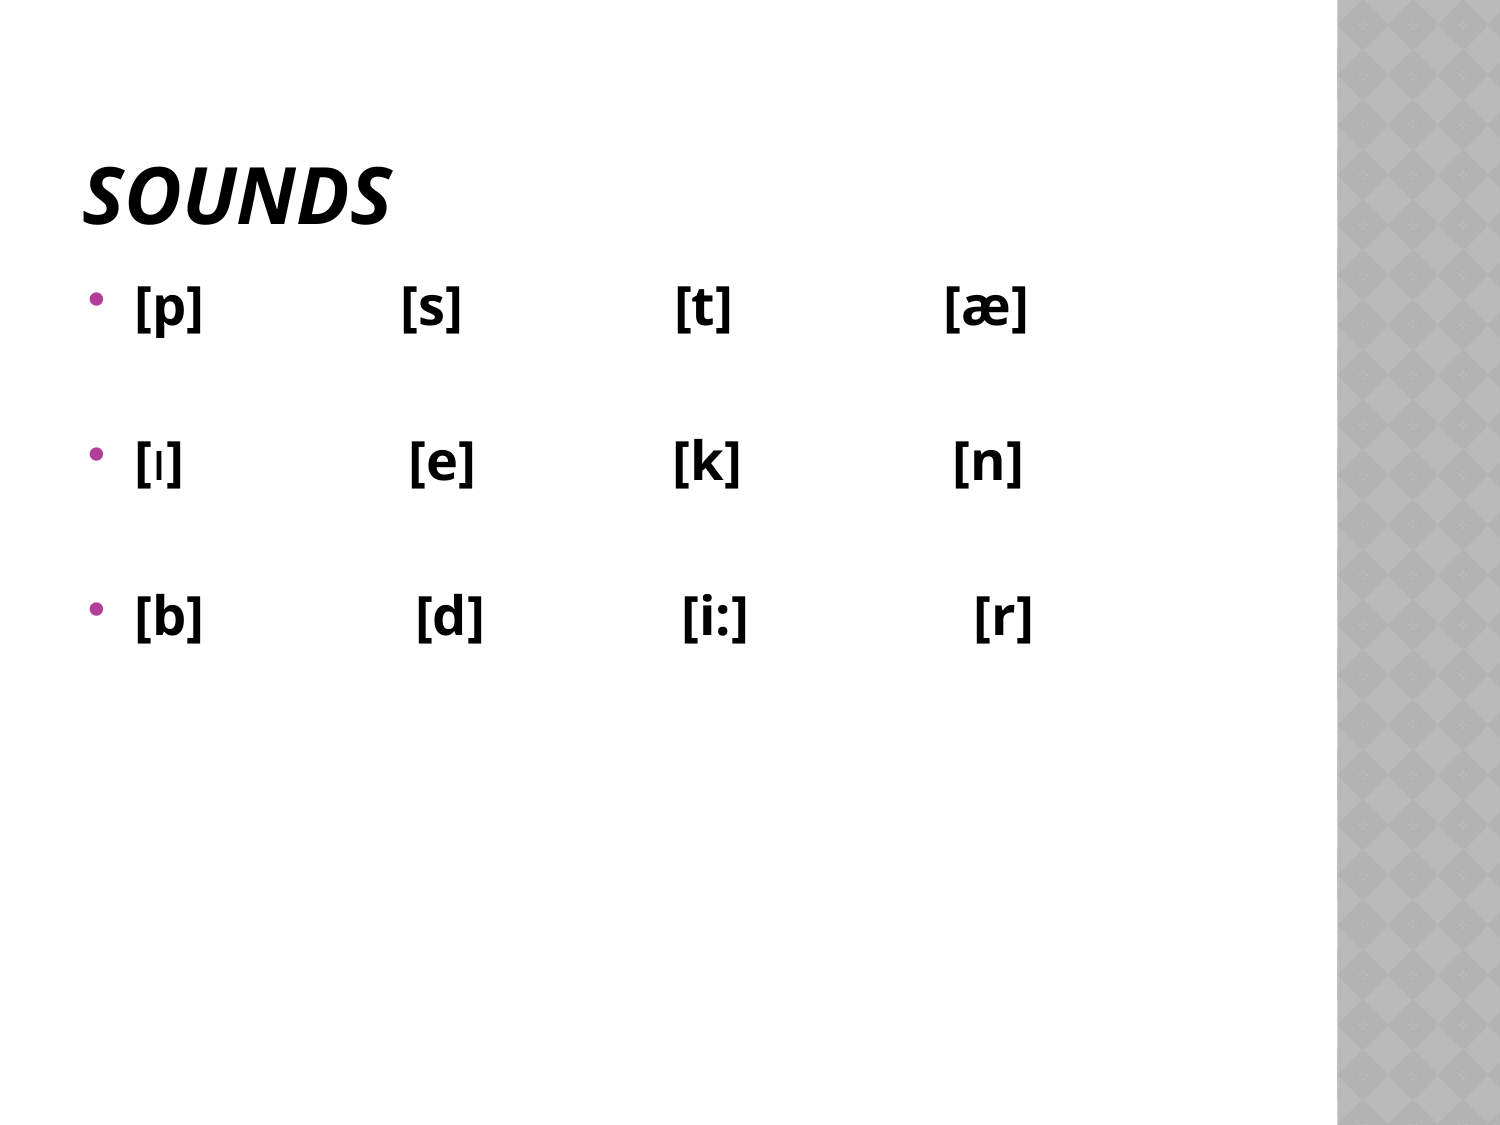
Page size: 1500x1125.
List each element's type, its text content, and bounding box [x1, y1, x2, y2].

list [p] [s] [t] [æ] [ı] [e] [k] [n] [b] [d] [i:] [r] [75, 264, 1263, 1059]
title Sounds [75, 52, 1263, 240]
